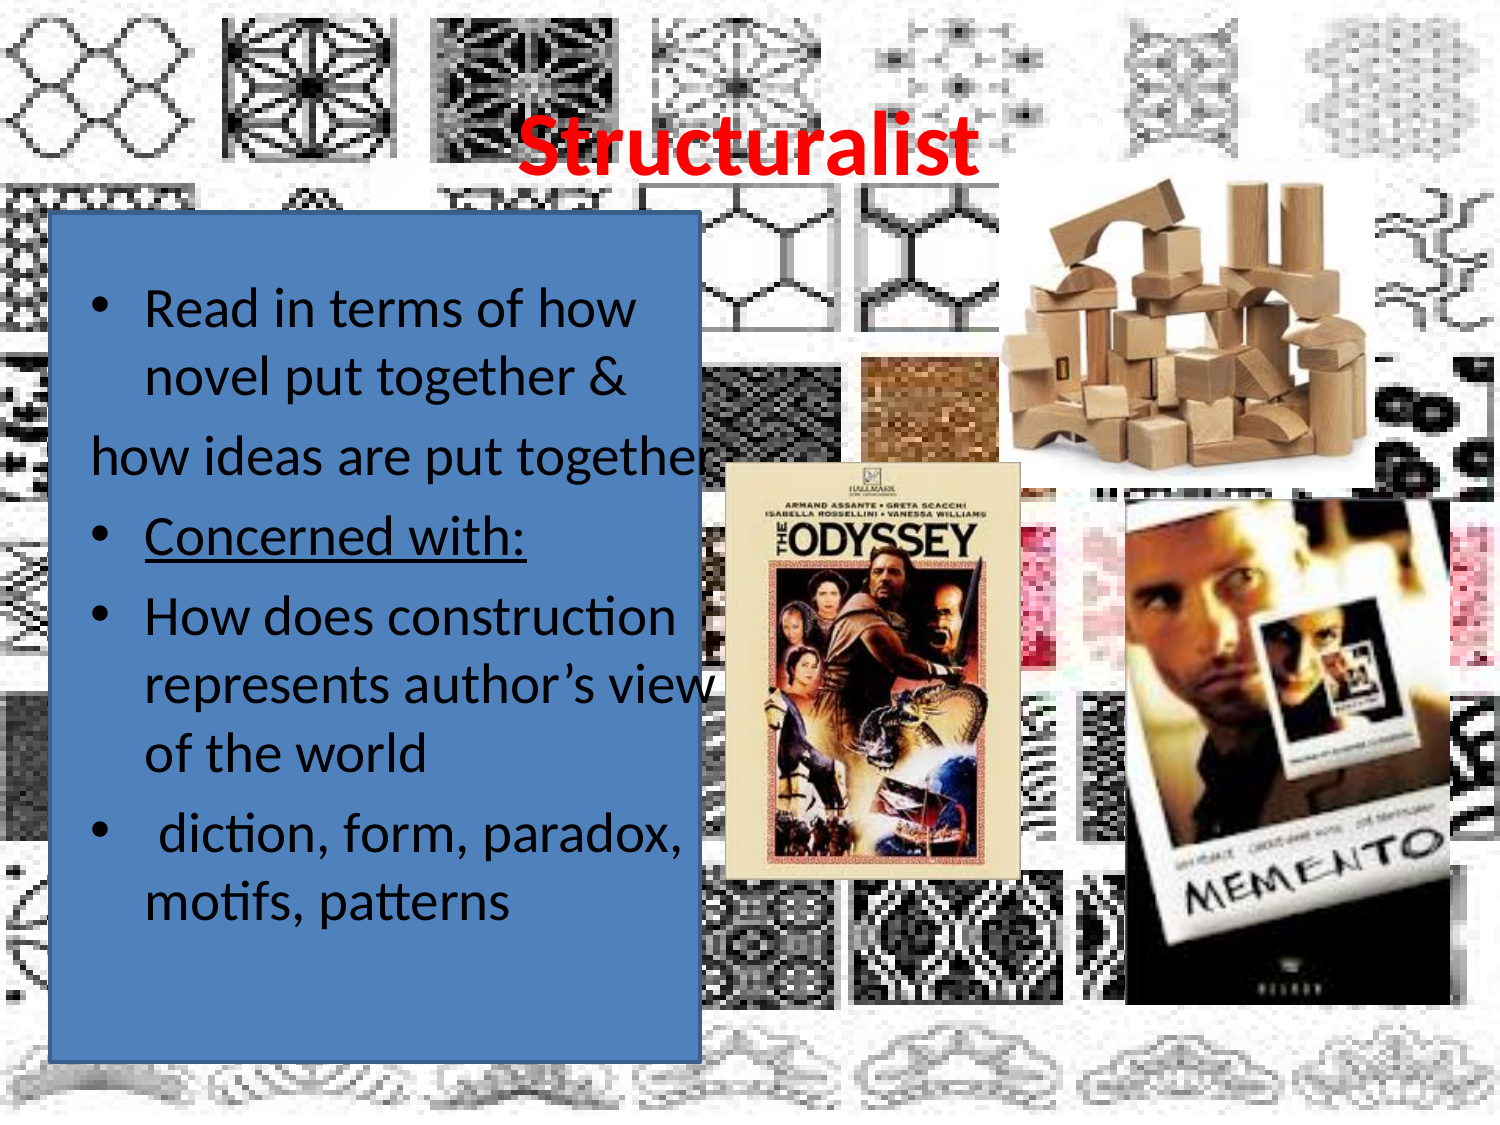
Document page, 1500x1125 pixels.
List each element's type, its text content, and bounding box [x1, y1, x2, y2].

list Read in terms of how novel put together & how ideas are put together Concerned with: How does construction represents author’s view of the world diction, form, paradox, motifs, patterns [75, 262, 738, 1005]
title Structuralist [75, 45, 1425, 233]
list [999, 162, 1376, 488]
text_box [48, 210, 702, 1064]
picture [0, 0, 1500, 1125]
